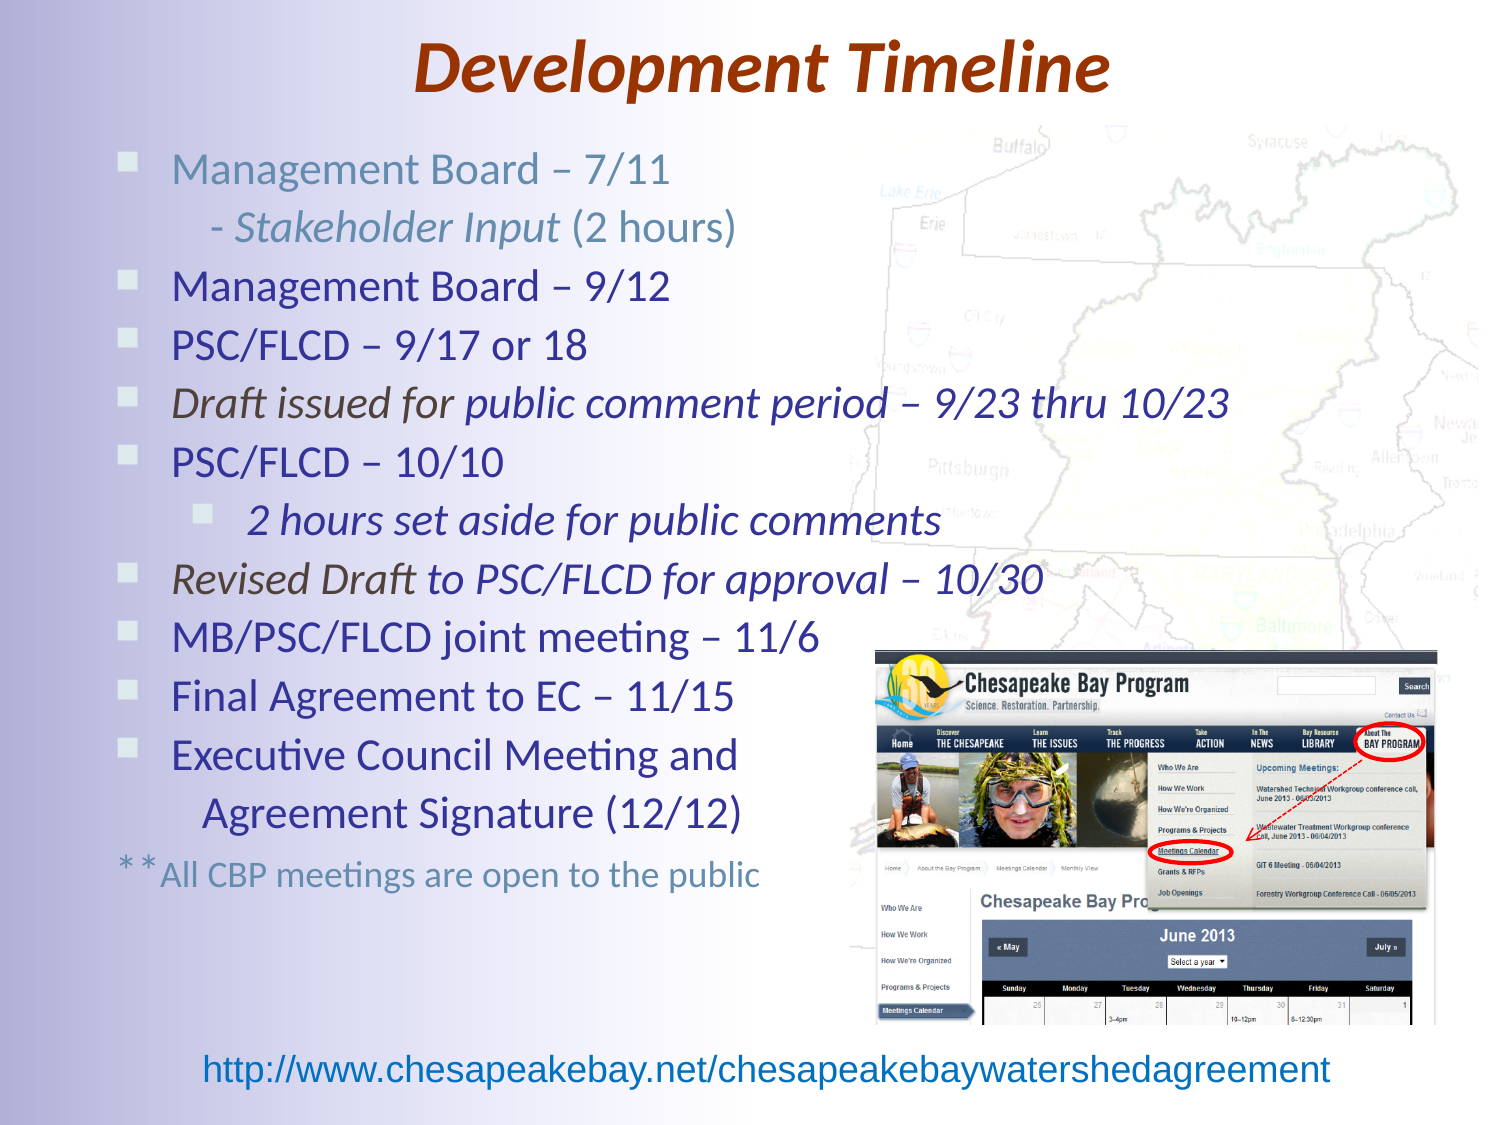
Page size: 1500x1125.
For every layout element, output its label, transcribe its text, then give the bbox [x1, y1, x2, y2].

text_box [874, 649, 1438, 1026]
text_box Management Board – 7/11 - Stakeholder Input (2 hours) Management Board – 9/12 PSC/FLCD – 9/17 or 18 Draft issued for public comment period – 9/23 thru 10/23 PSC/FLCD – 10/10 2 hours set aside for public comments Revised Draft to PSC/FLCD for approval – 10/30 MB/PSC/FLCD joint meeting – 11/6 Final Agreement to EC – 11/15 Executive Council Meeting and Agreement Signature (12/12) **All CBP meetings are open to the public [24, 137, 1263, 963]
title Development Timeline [87, 0, 1438, 126]
text_box http://www.chesapeakebay.net/chesapeakebaywatershedagreement [187, 1037, 1400, 1098]
text_box [1012, 149, 1500, 563]
